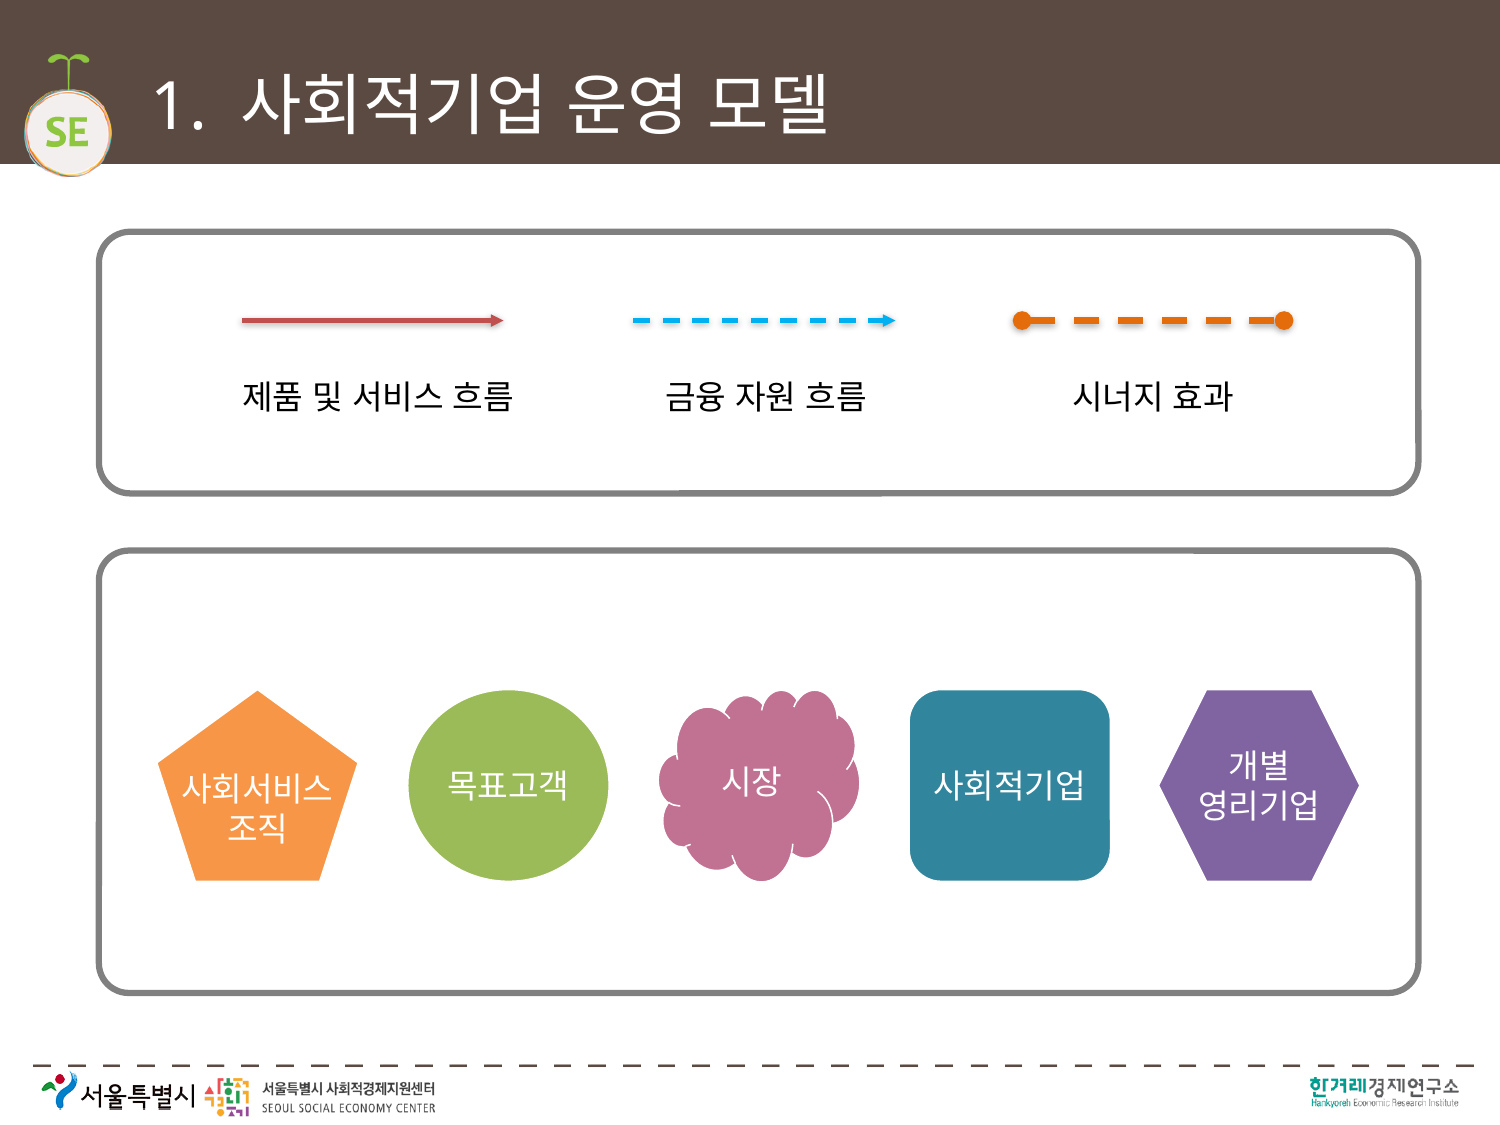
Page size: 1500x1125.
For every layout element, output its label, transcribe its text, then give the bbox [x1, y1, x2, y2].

text_box [98, 550, 1419, 993]
text_box 목표고객 [407, 689, 610, 882]
text_box 금융 자원 흐름 [650, 369, 882, 424]
text_box [98, 231, 1419, 494]
text_box 사회서비스 조직 [156, 689, 359, 882]
picture [0, 0, 1500, 1125]
text_box 시너지 효과 [1057, 369, 1249, 424]
text_box 시장 [658, 690, 860, 882]
text_box 사회적기업 [909, 689, 1111, 882]
text_box 제품 및 서비스 흐름 [227, 369, 529, 424]
text_box 개별 영리기업 [1158, 689, 1360, 882]
title 1. 사회적기업 운영 모델 [135, 45, 1463, 161]
